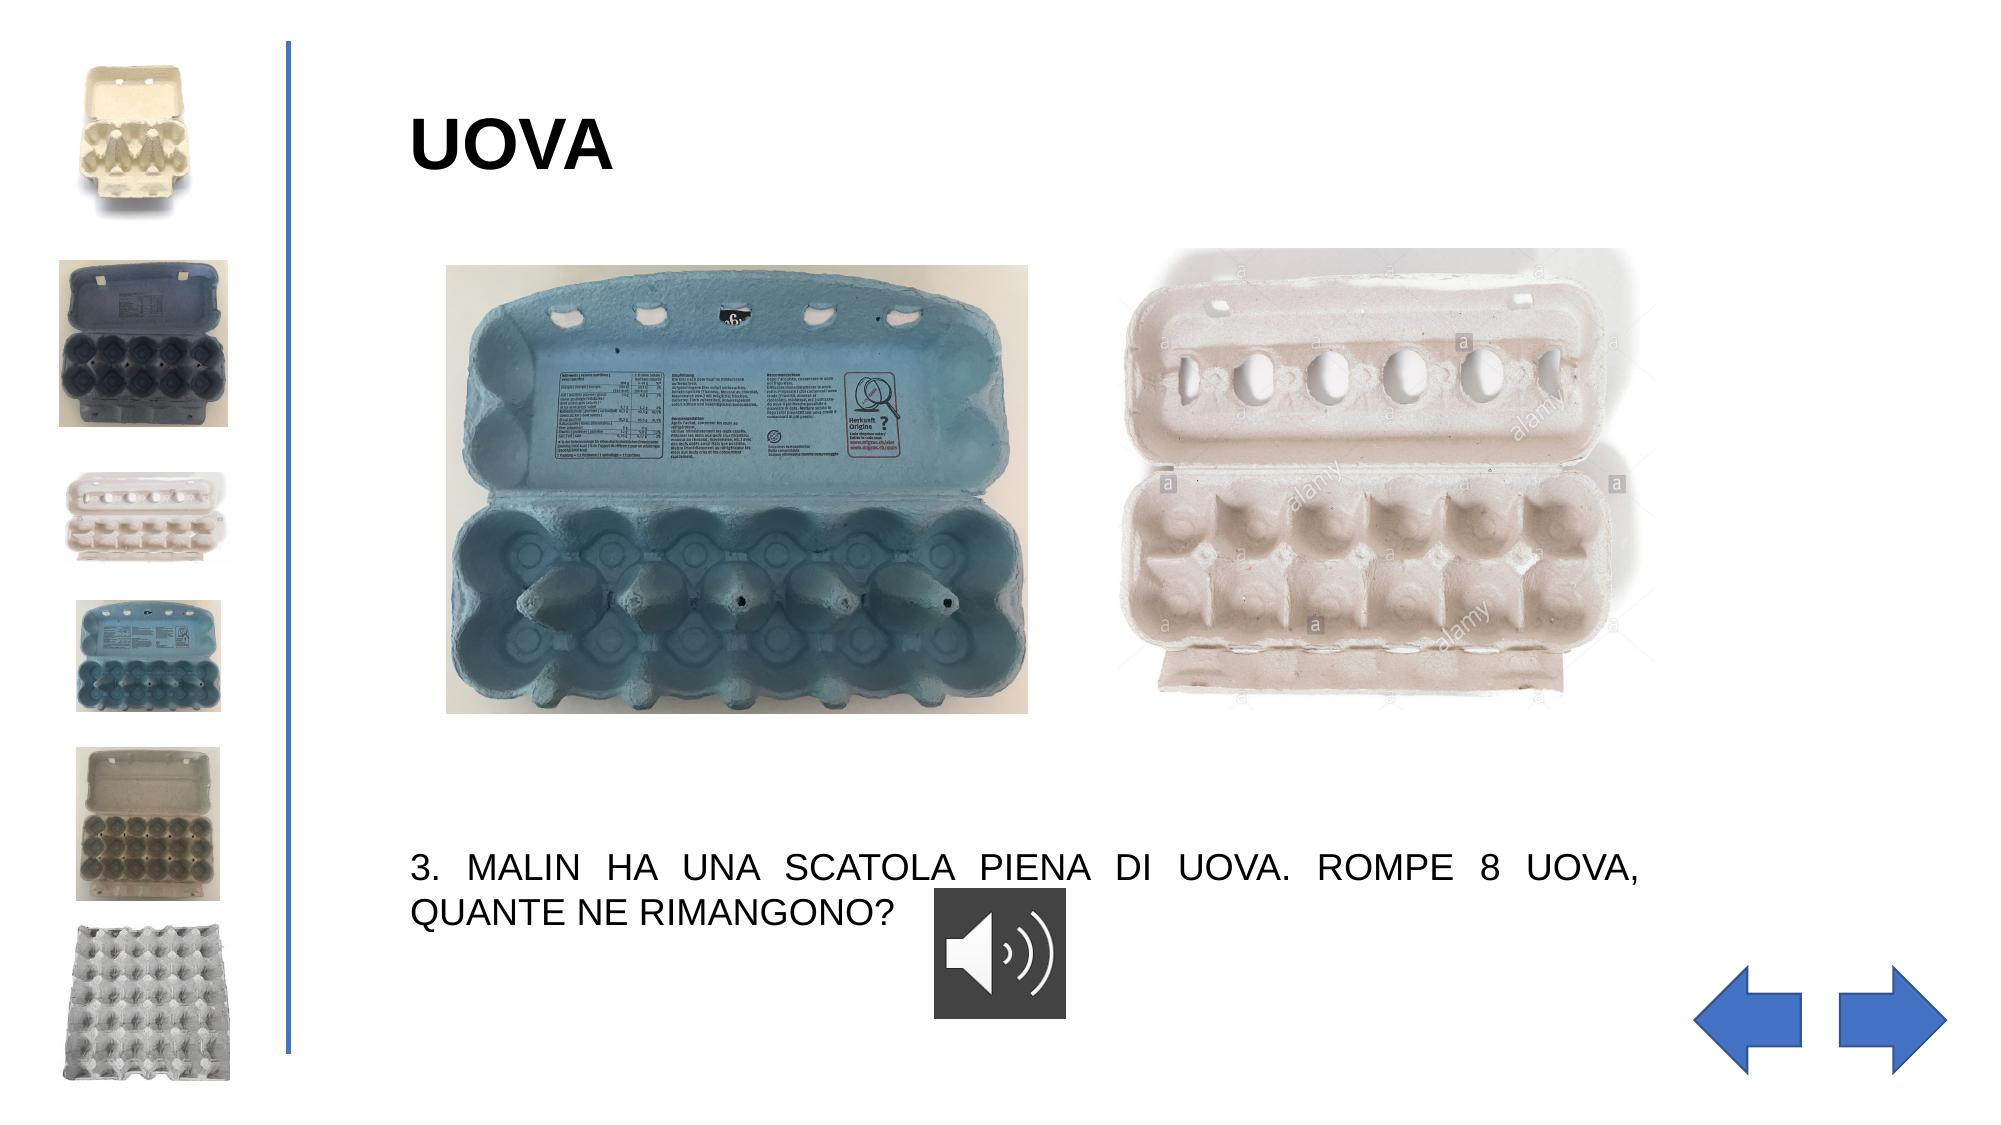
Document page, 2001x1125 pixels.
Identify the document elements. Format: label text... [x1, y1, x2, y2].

picture [60, 917, 230, 1092]
text_box [1838, 964, 1948, 1076]
picture [64, 33, 206, 249]
picture [446, 265, 1028, 714]
picture [1118, 248, 1656, 710]
text_box UOVA [394, 89, 631, 192]
picture [76, 600, 221, 712]
text_box 3. MALIN HA UNA SCATOLA PIENA DI UOVA. ROMPE 8 UOVA, QUANTE NE RIMANGONO? [395, 835, 1656, 986]
picture [70, 747, 225, 901]
picture [64, 472, 233, 565]
text_box [1693, 964, 1802, 1076]
picture [933, 886, 1067, 1021]
picture [59, 260, 228, 428]
